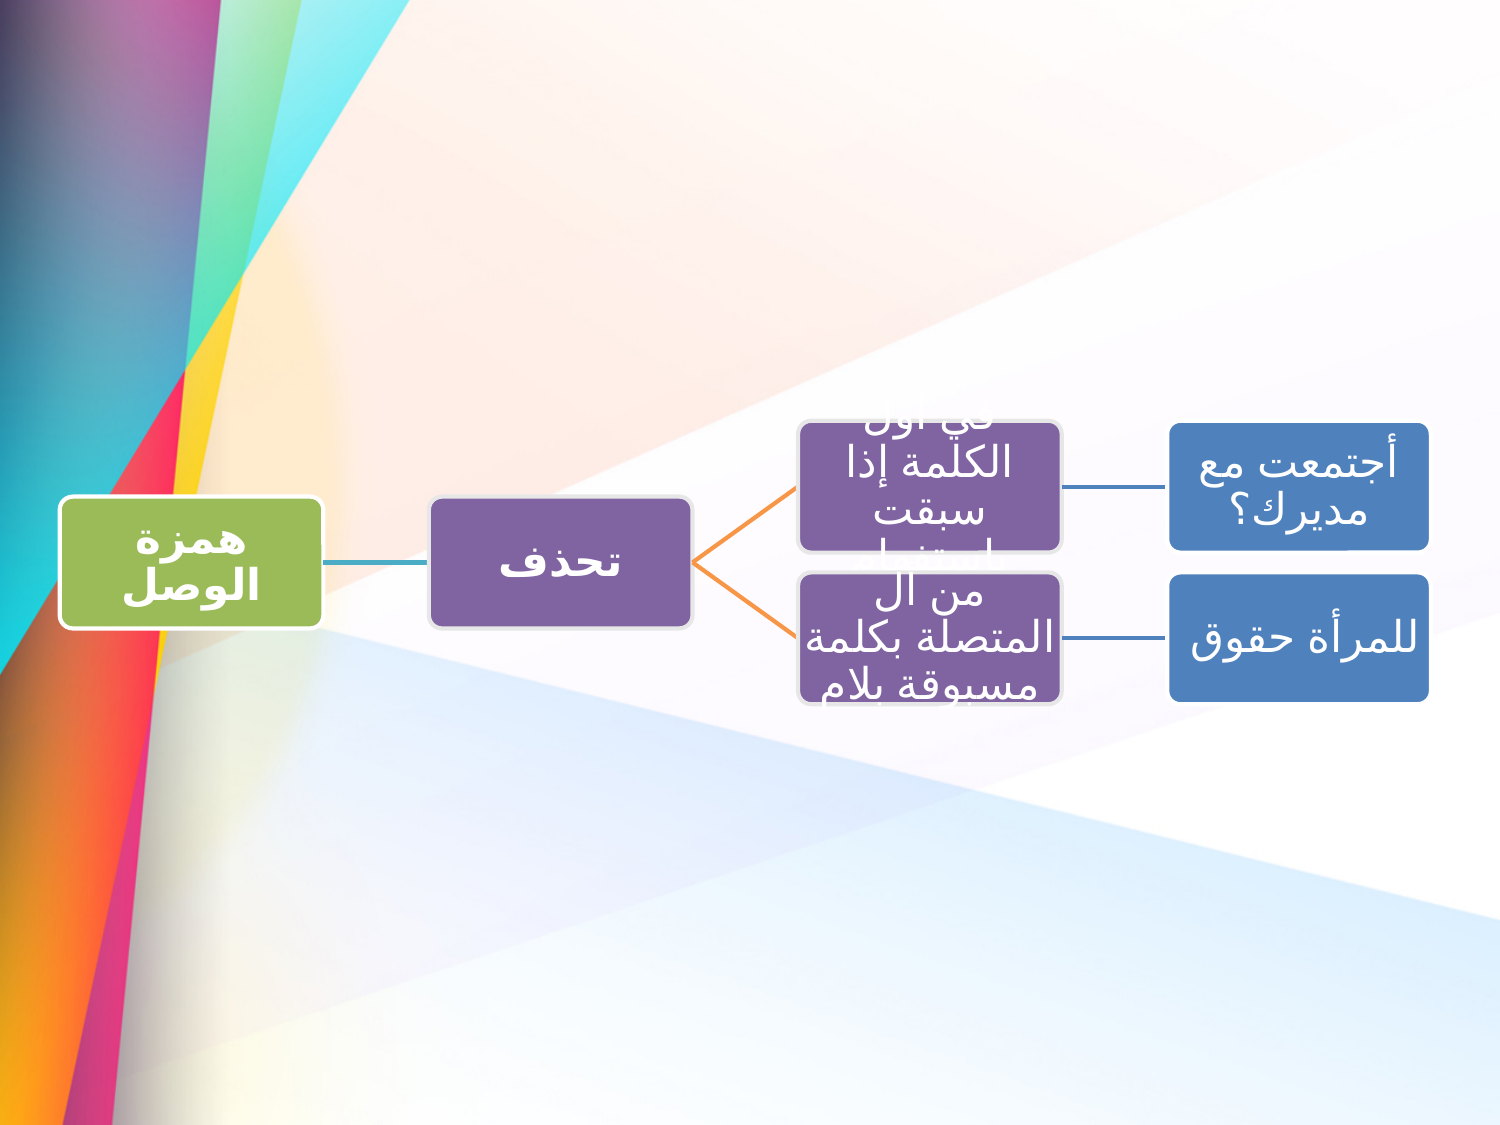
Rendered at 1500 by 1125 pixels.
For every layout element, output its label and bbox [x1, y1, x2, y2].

list [58, 81, 1433, 1044]
picture [0, 0, 1500, 1125]
